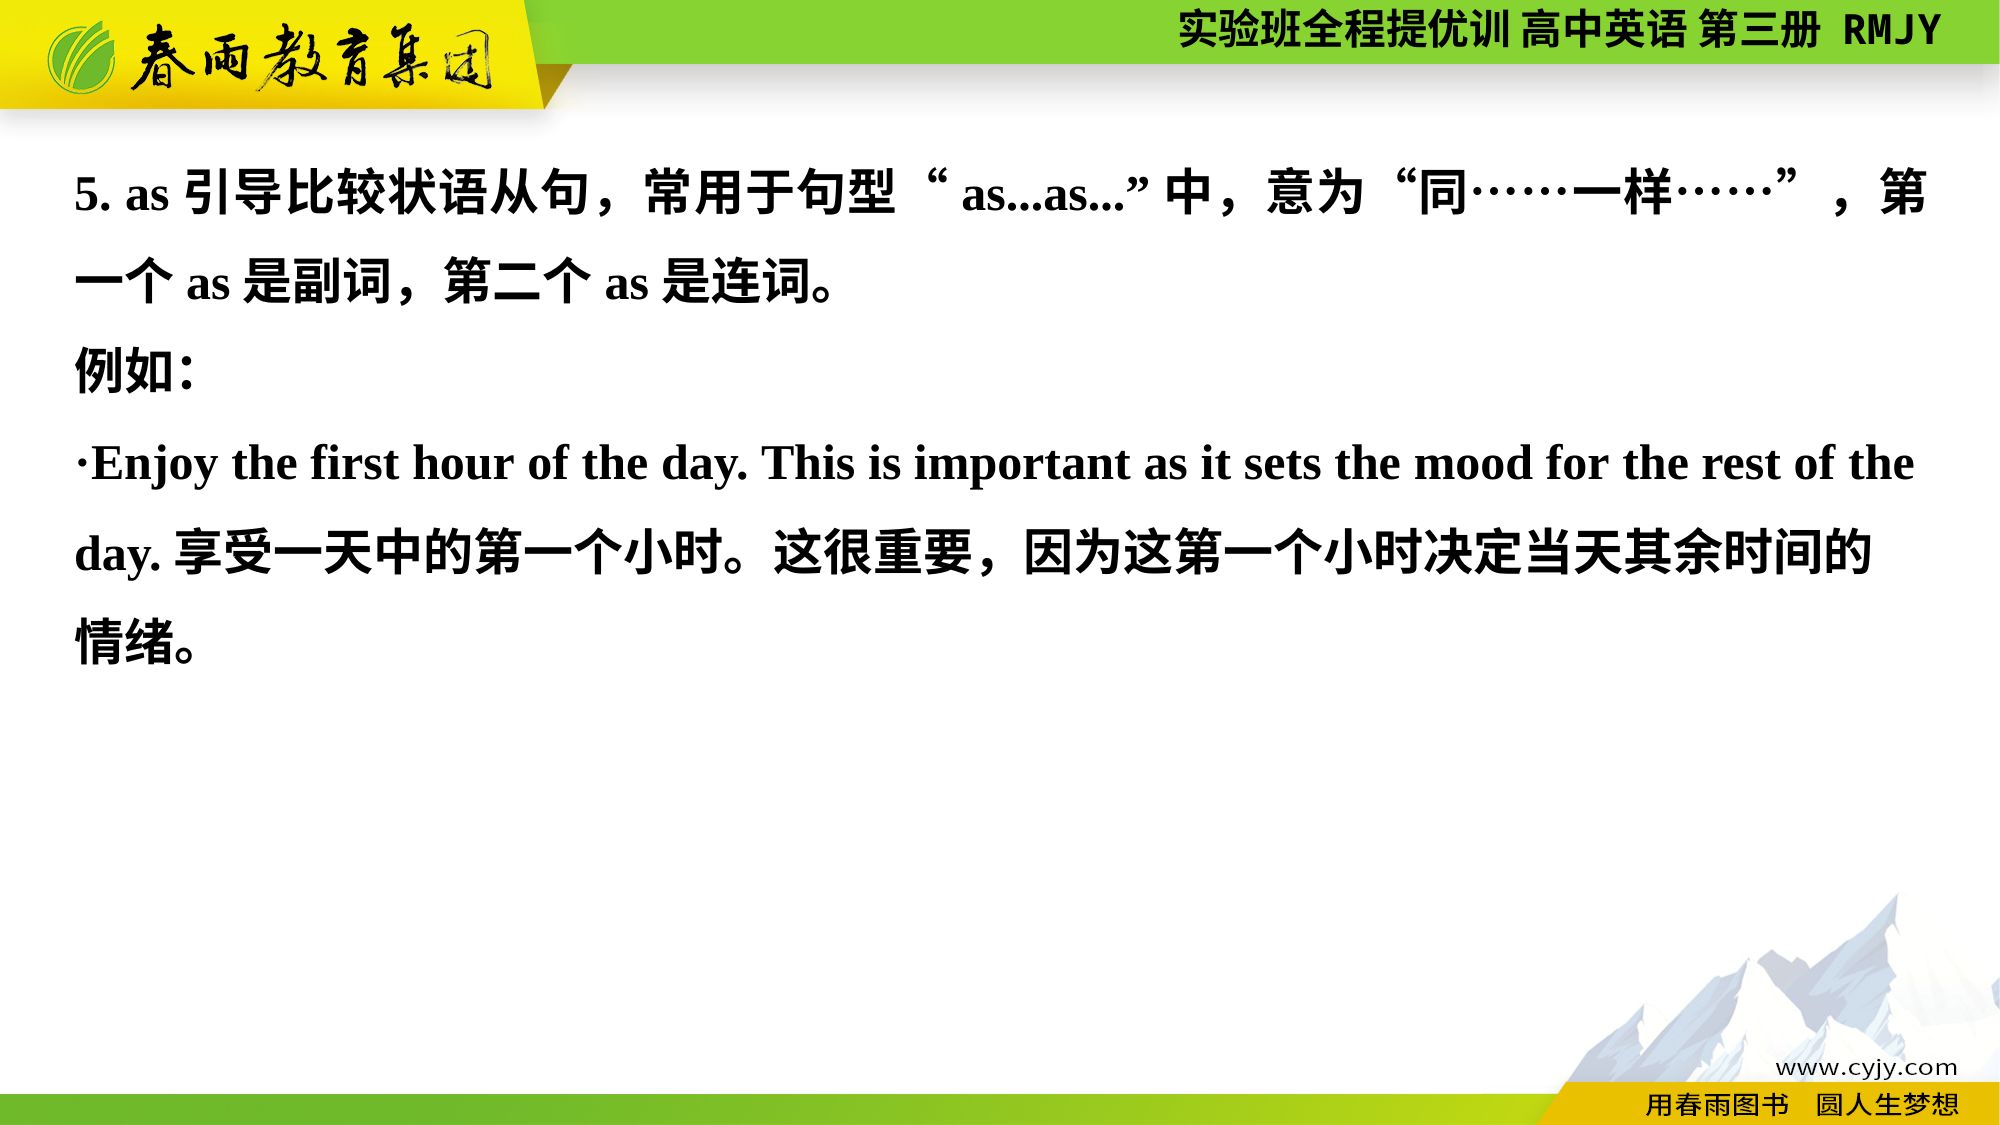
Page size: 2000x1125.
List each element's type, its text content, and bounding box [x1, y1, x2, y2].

picture [0, 0, 2000, 1125]
list 5. as引导比较状语从句，常用于句型“as...as...”中，意为“同……一样……”，第一个as是副词，第二个as是连词。 例如： ·Enjoy the first hour of the day. This is important as it sets the mood for the rest of the day.享受一天中的第一个小时。这很重要，因为这第一个小时决定当天其余时间的 情绪。 [59, 122, 1944, 672]
